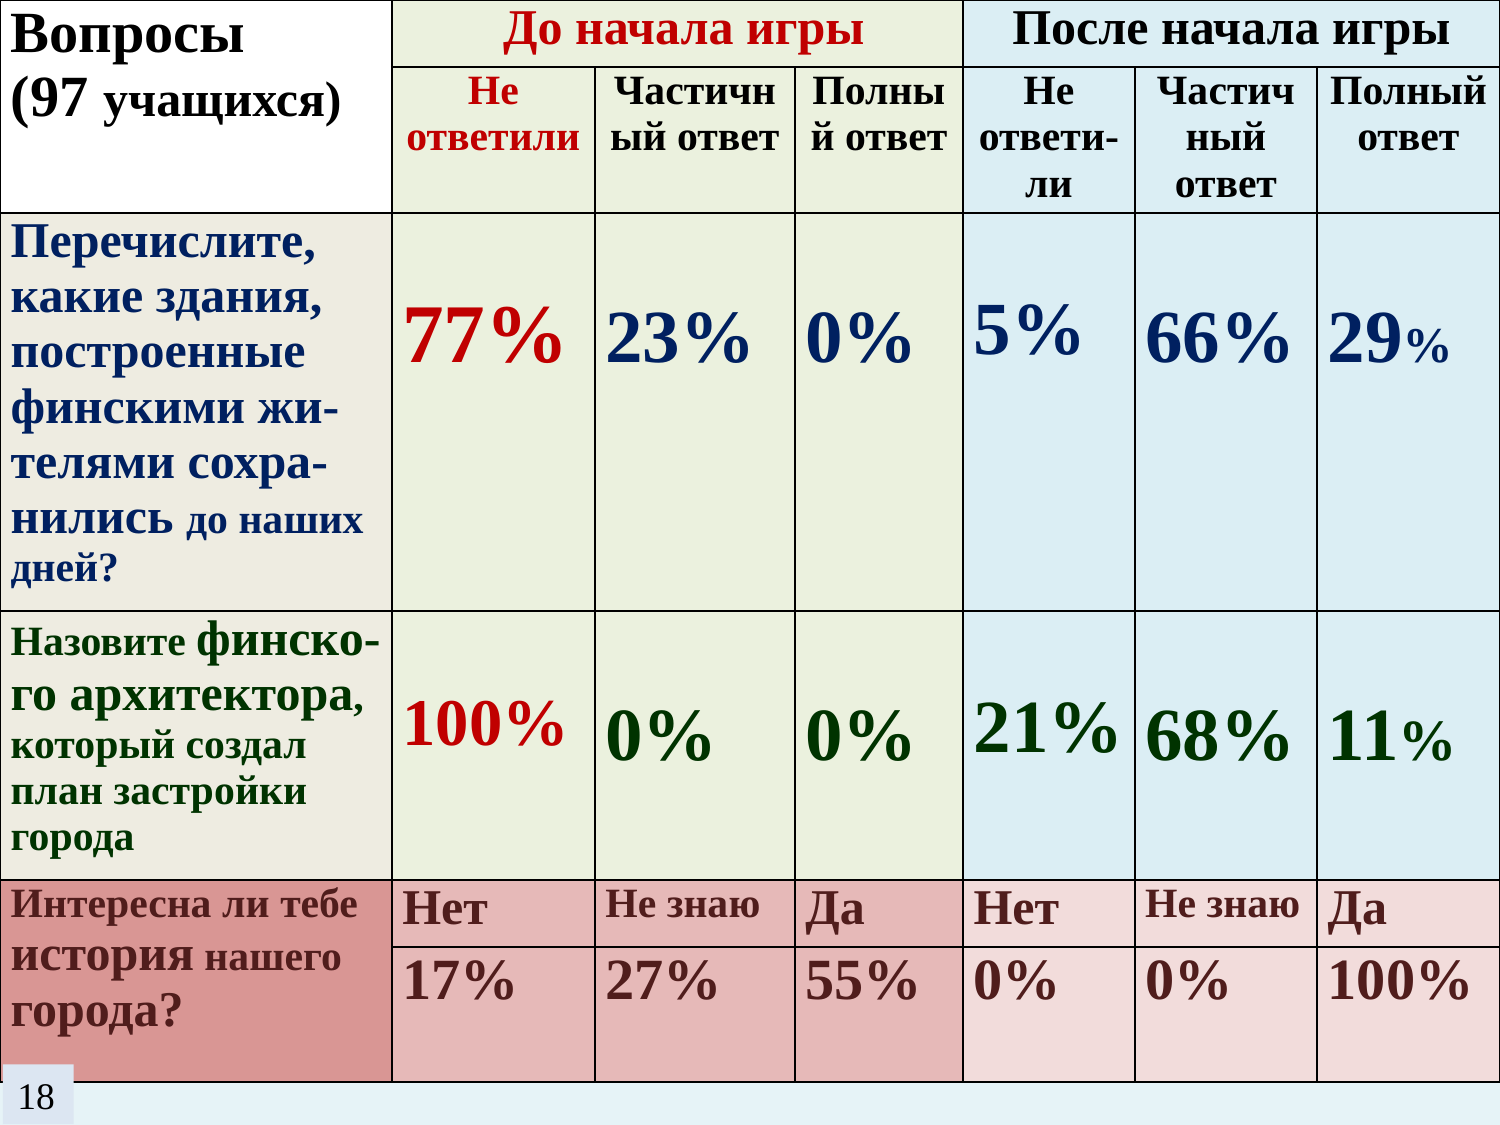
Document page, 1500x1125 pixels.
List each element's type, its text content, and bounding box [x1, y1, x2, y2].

table_cell 29% [1318, 214, 1499, 610]
table_cell Полный ответ [796, 68, 962, 212]
table_cell 68% [1136, 612, 1316, 879]
table_cell Нет [964, 881, 1134, 946]
table_cell Частичный ответ [1136, 68, 1316, 212]
table_header Вопросы (97 учащихся) [1, 1, 391, 212]
table_cell 21% [964, 612, 1134, 879]
table_cell Интересна ли тебе история нашего города? [1, 881, 391, 1081]
table_cell 55% [796, 948, 962, 1081]
table_cell Не ответи-ли [964, 68, 1134, 212]
table_cell 0% [796, 214, 962, 610]
table_cell 27% [596, 948, 794, 1081]
table_cell Частичный ответ [596, 68, 794, 212]
table_cell 23% [596, 214, 794, 610]
table_cell 0% [964, 948, 1134, 1081]
table_cell Полный ответ [1318, 68, 1499, 212]
table_cell Да [1318, 881, 1499, 946]
table_cell 100% [393, 612, 594, 879]
table_cell 5% [964, 214, 1134, 610]
table_cell Не знаю [596, 881, 794, 946]
table_cell 11% [1318, 612, 1499, 879]
table_header После начала игры [964, 1, 1499, 66]
text_box 18 [2, 1064, 74, 1125]
table_cell Назовите финско-го архитектора, который создал план застройки города [1, 612, 391, 879]
table_cell 17% [393, 948, 594, 1081]
table_cell 0% [796, 612, 962, 879]
table_cell Не ответили [393, 68, 594, 212]
table_cell 0% [1136, 948, 1316, 1081]
table_cell 66% [1136, 214, 1316, 610]
table_cell Не знаю [1136, 881, 1316, 946]
table_header До начала игры [393, 1, 962, 66]
table_cell 77% [393, 214, 594, 610]
table_cell Перечислите, какие здания, построенные финскими жи-телями сохра-нились до наших дней? [1, 214, 391, 610]
table_cell Да [796, 881, 962, 946]
table_cell 100% [1318, 948, 1499, 1081]
table_cell Нет [393, 881, 594, 946]
table_cell 0% [596, 612, 794, 879]
